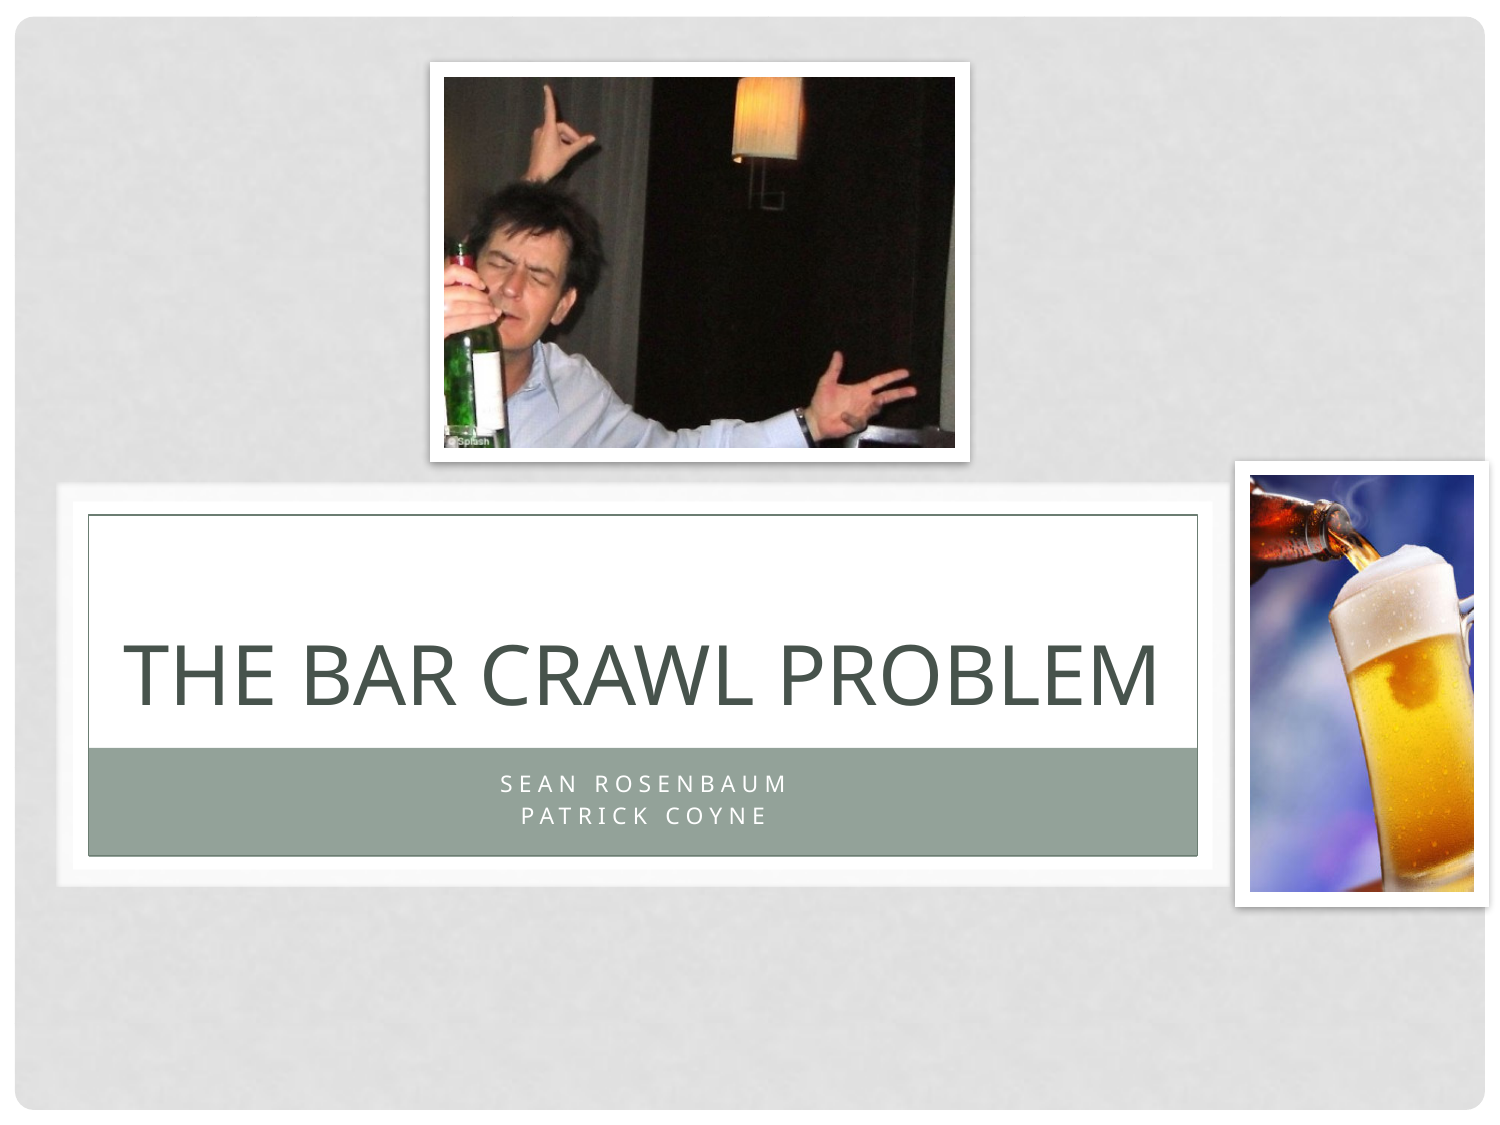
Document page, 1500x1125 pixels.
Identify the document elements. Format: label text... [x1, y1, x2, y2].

picture [444, 76, 956, 449]
picture [1249, 475, 1475, 893]
title The Bar Crawl Problem [99, 529, 1187, 730]
subtitle Sean Rosenbaum Patrick Coyne [105, 762, 1181, 838]
